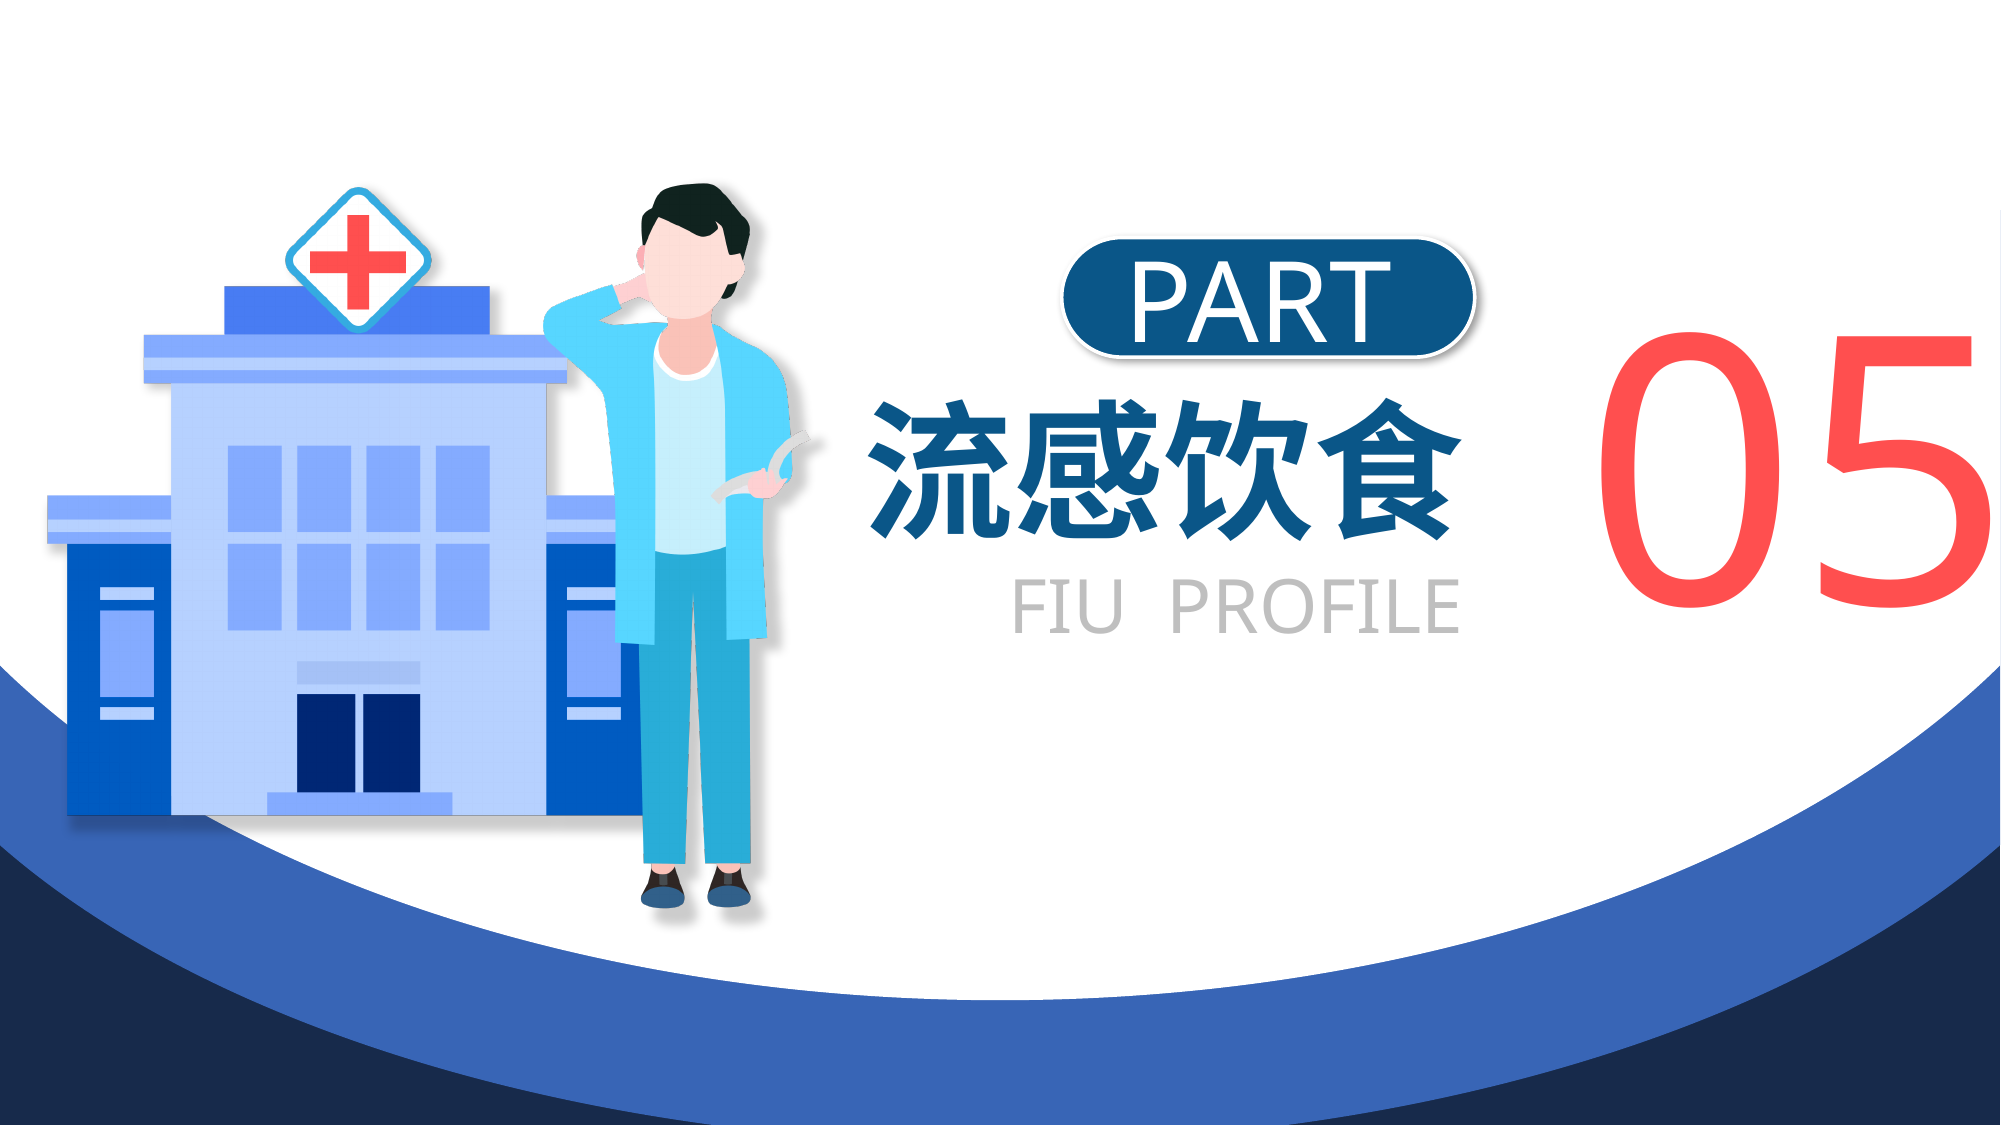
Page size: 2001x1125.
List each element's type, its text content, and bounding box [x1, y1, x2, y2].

text_box 流感饮食 [961, 371, 1475, 552]
text_box FIU PROFILE [961, 552, 1475, 654]
text_box 05 [1571, 224, 2000, 686]
picture [0, 63, 939, 1016]
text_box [1061, 224, 1475, 372]
